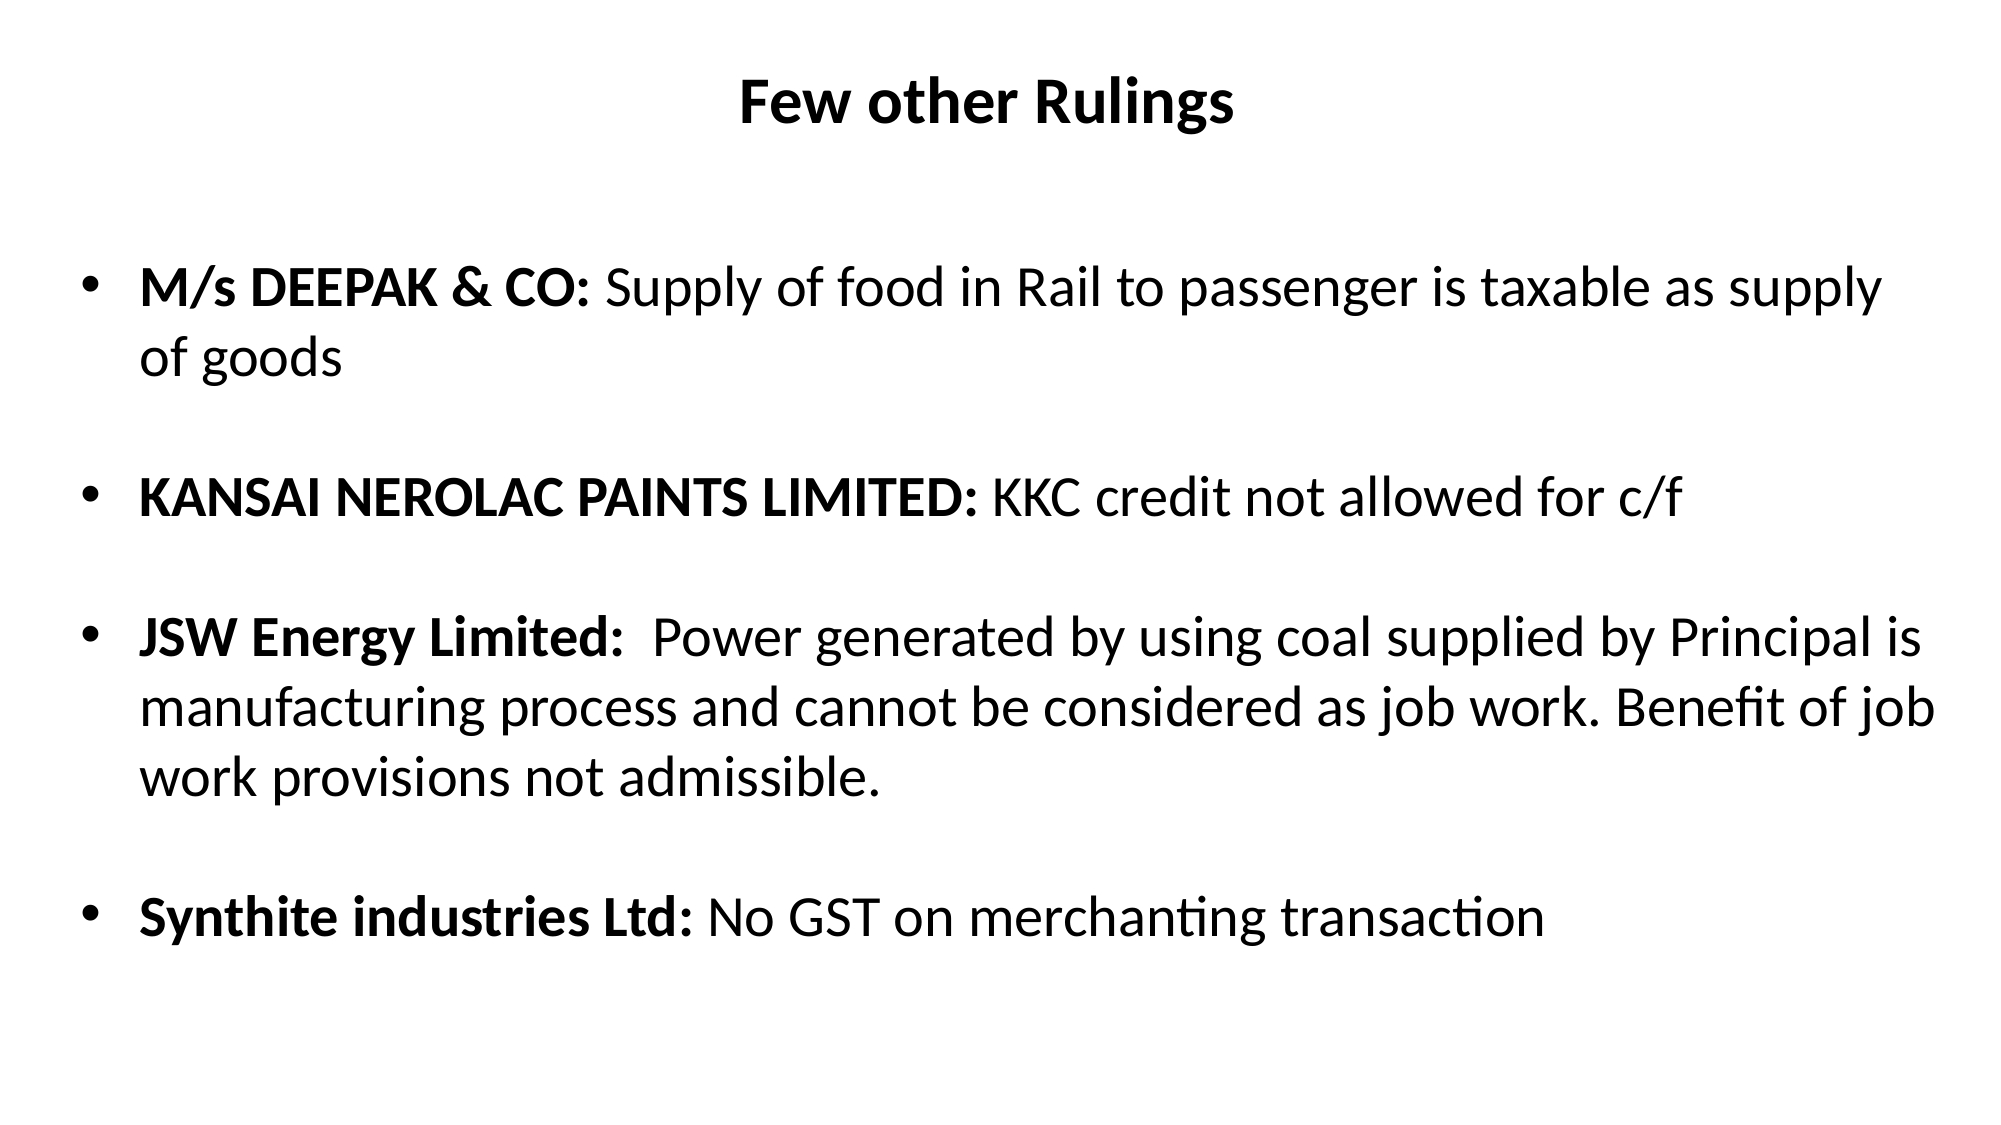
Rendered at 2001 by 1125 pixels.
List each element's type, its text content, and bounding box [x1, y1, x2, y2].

text_box M/s DEEPAK & CO: Supply of food in Rail to passenger is taxable as supply of goods KANSAI NEROLAC PAINTS LIMITED: KKC credit not allowed for c/f JSW Energy Limited: Power generated by using coal supplied by Principal is manufacturing process and cannot be considered as job work. Benefit of job work provisions not admissible. Synthite industries Ltd: No GST on merchanting transaction [65, 240, 1956, 1026]
text_box Few other Rulings [106, 49, 1869, 145]
